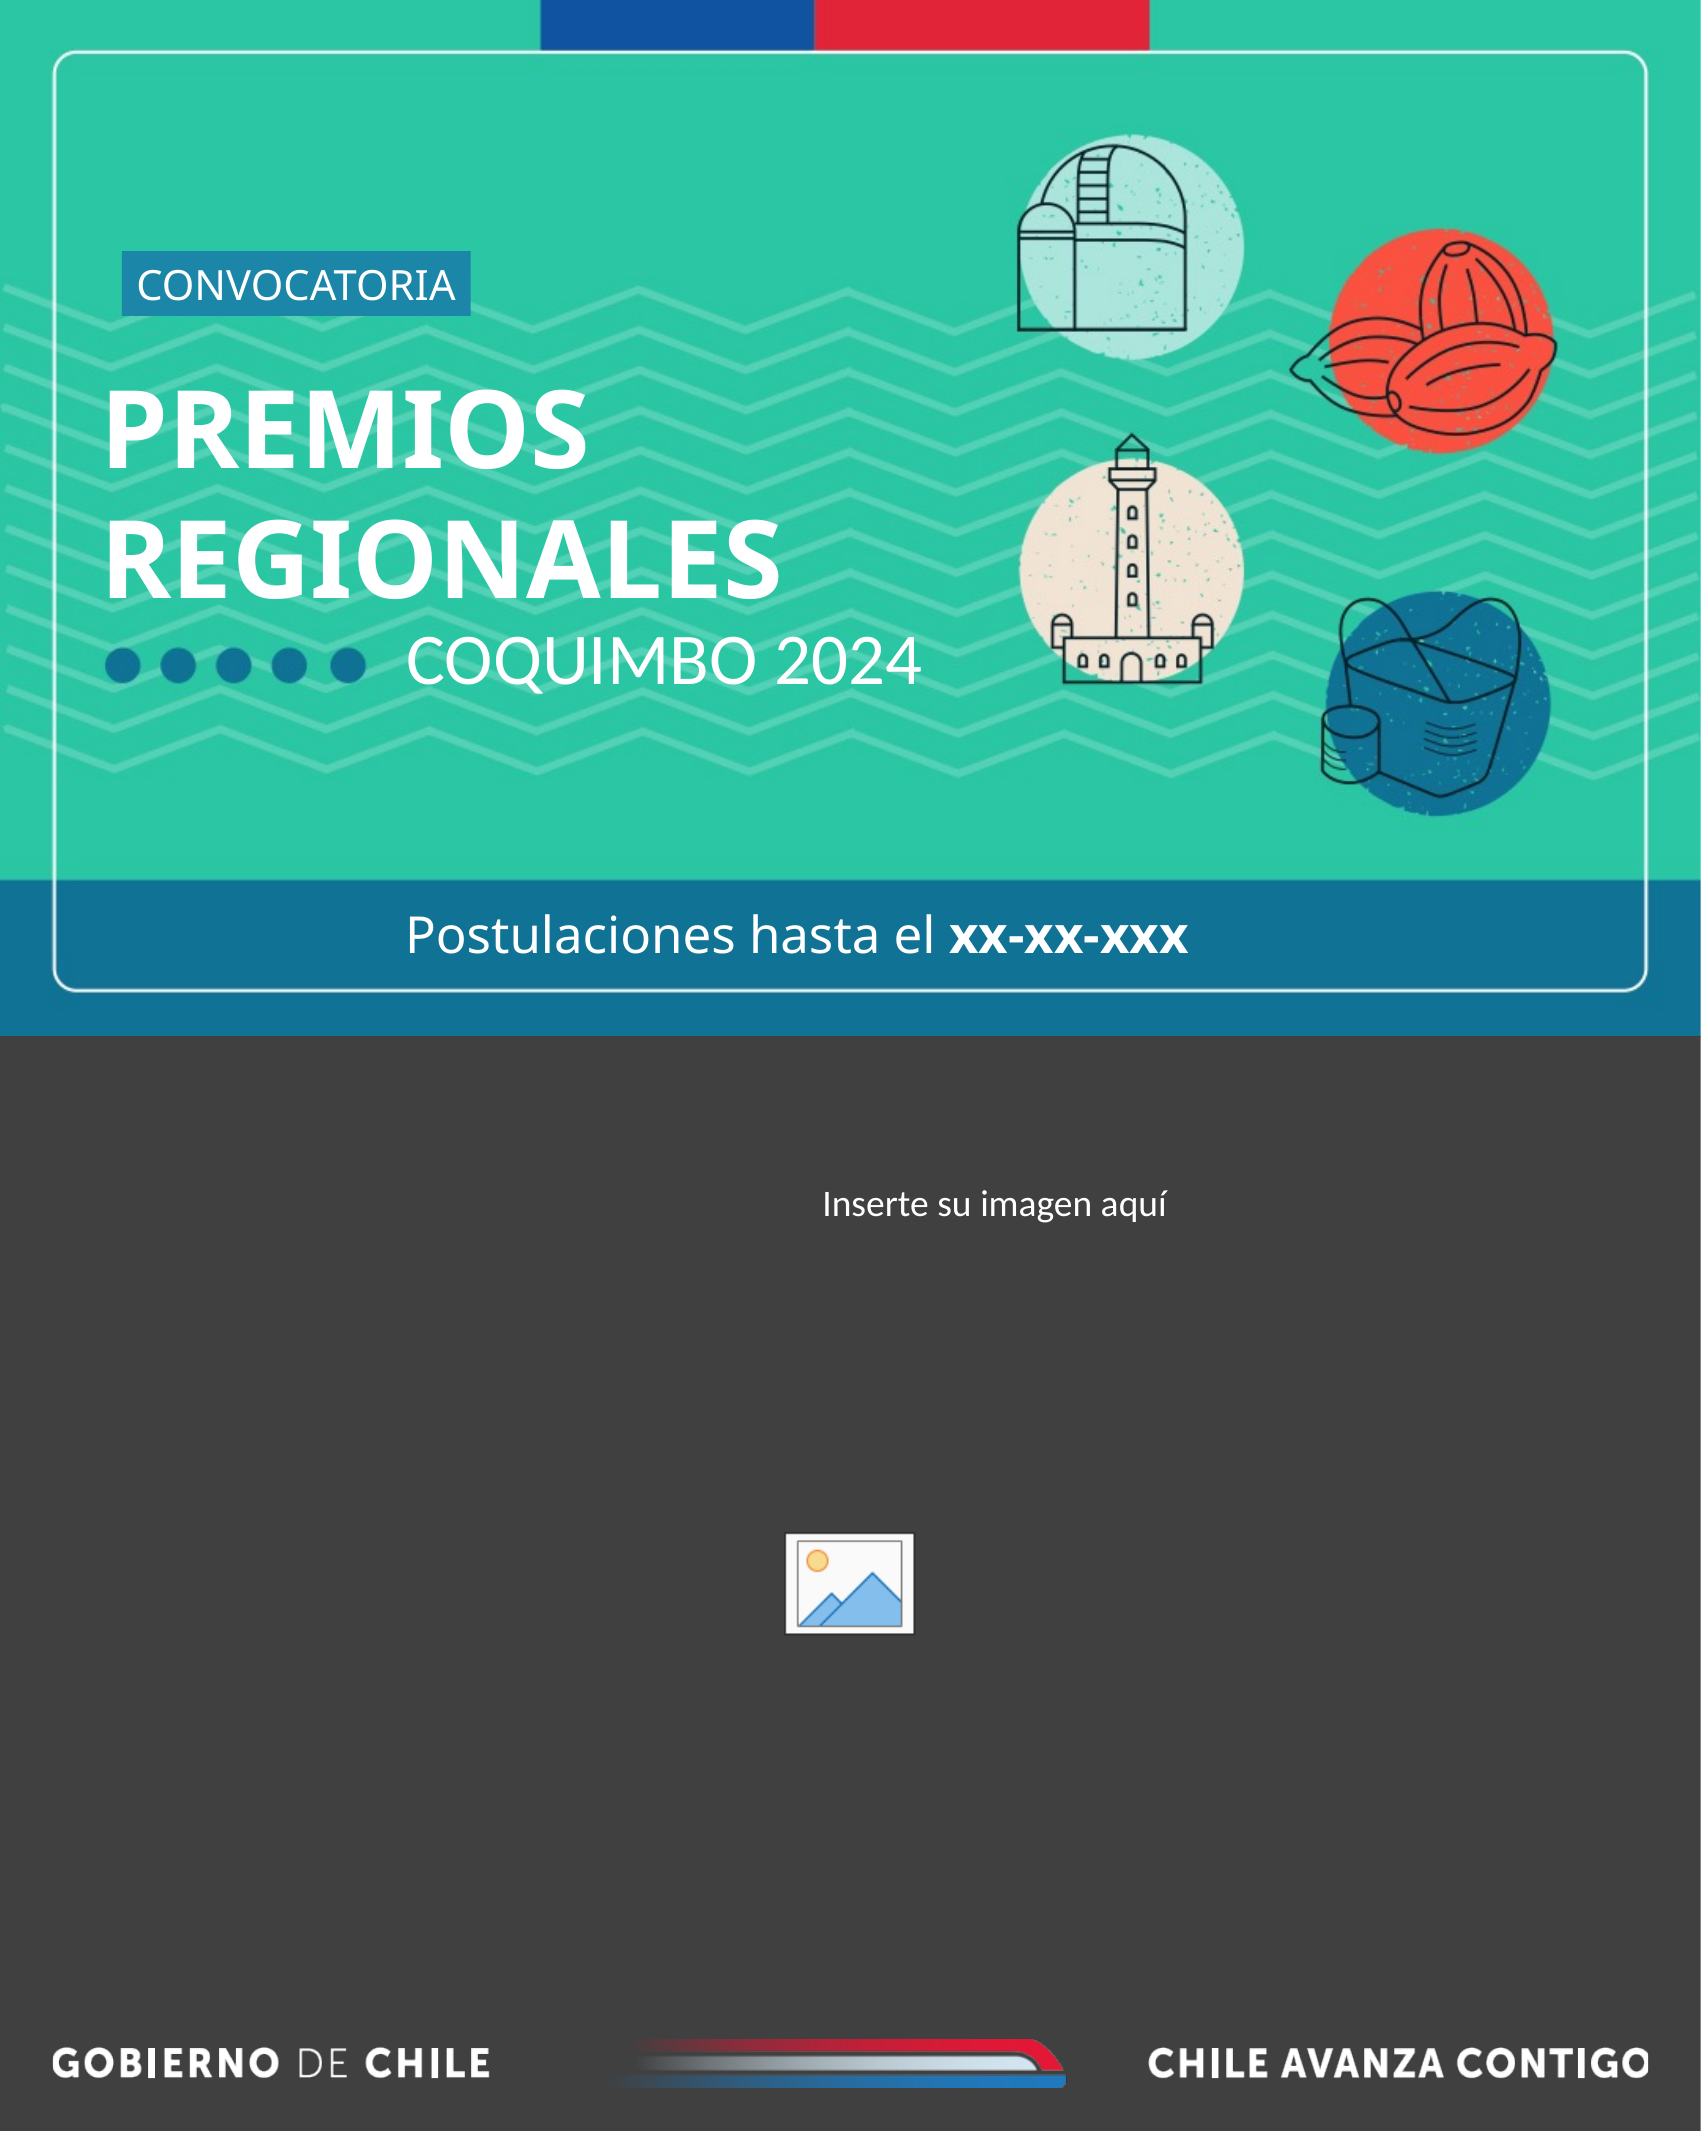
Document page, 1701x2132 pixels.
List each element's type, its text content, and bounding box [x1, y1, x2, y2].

text_box Postulaciones hasta el xx-xx-xxx [390, 895, 1311, 972]
text_box CONVOCATORIA [121, 251, 471, 316]
picture [0, 1036, 1701, 2132]
text_box COQUIMBO 2024 [391, 604, 938, 707]
text_box PREMIOS REGIONALES [85, 353, 936, 628]
